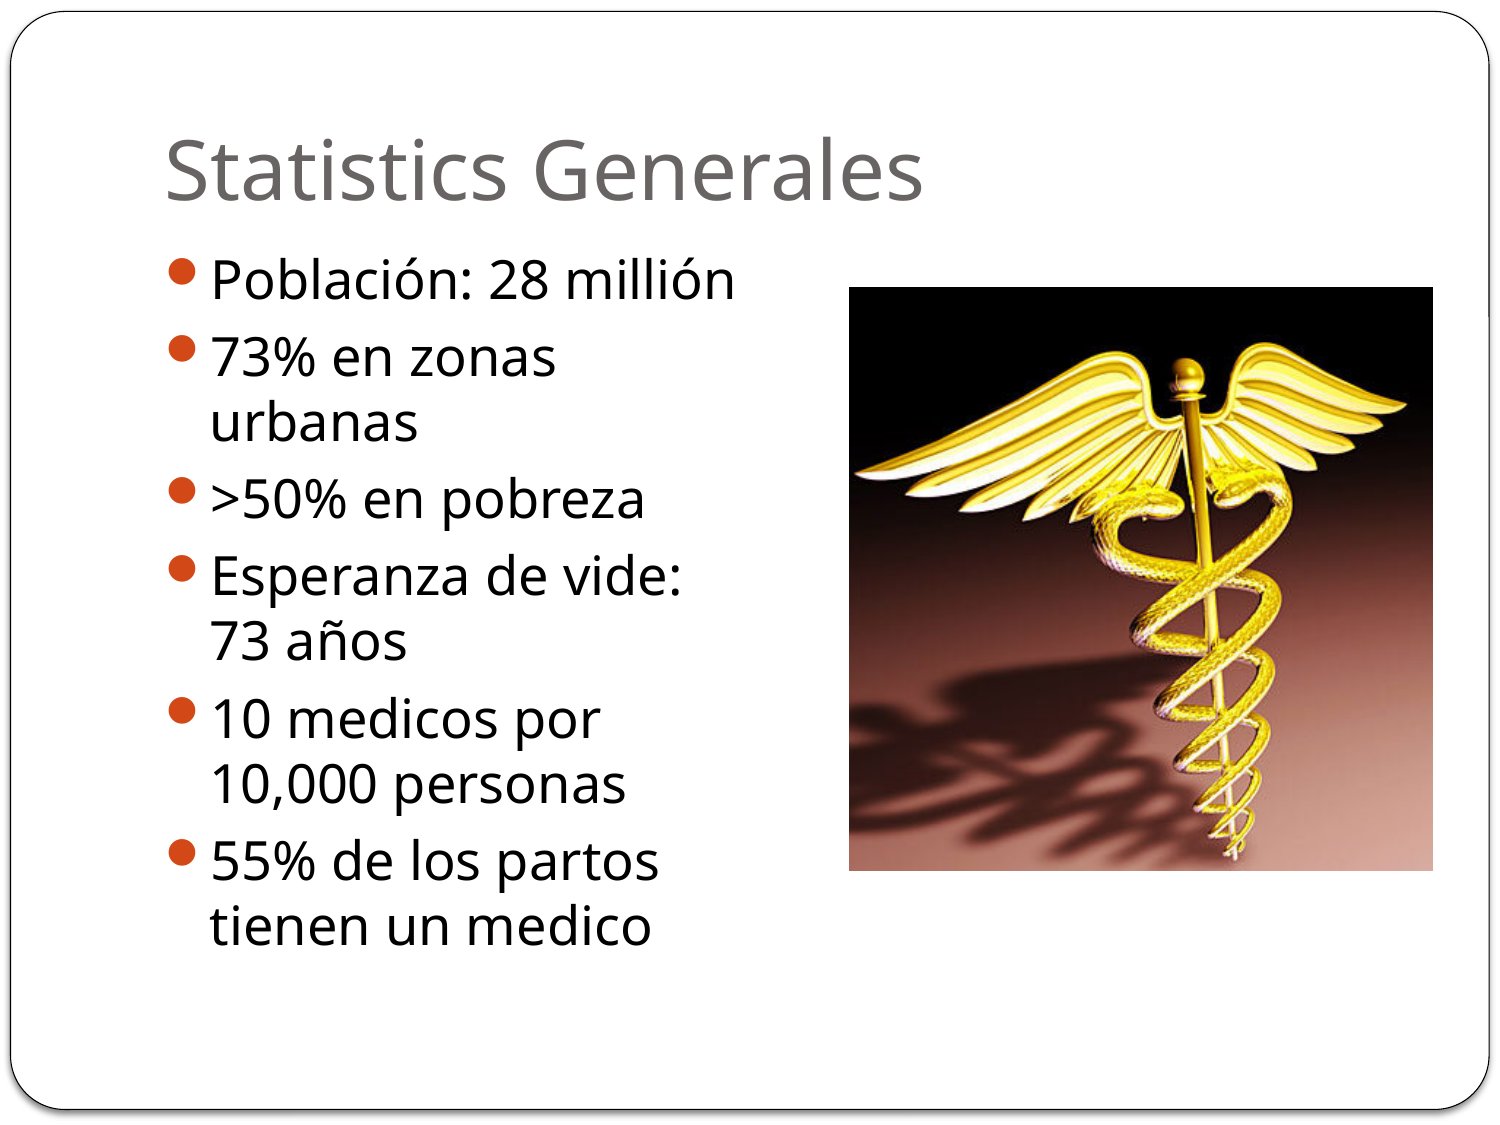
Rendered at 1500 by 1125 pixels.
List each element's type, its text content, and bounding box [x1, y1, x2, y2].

list Población: 28 millión 73% en zonas urbanas >50% en pobreza Esperanza de vide: 73 años 10 medicos por 10,000 personas 55% de los partos tienen un medico [150, 237, 765, 988]
title Statistics Generales [150, 45, 1425, 233]
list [849, 287, 1434, 871]
